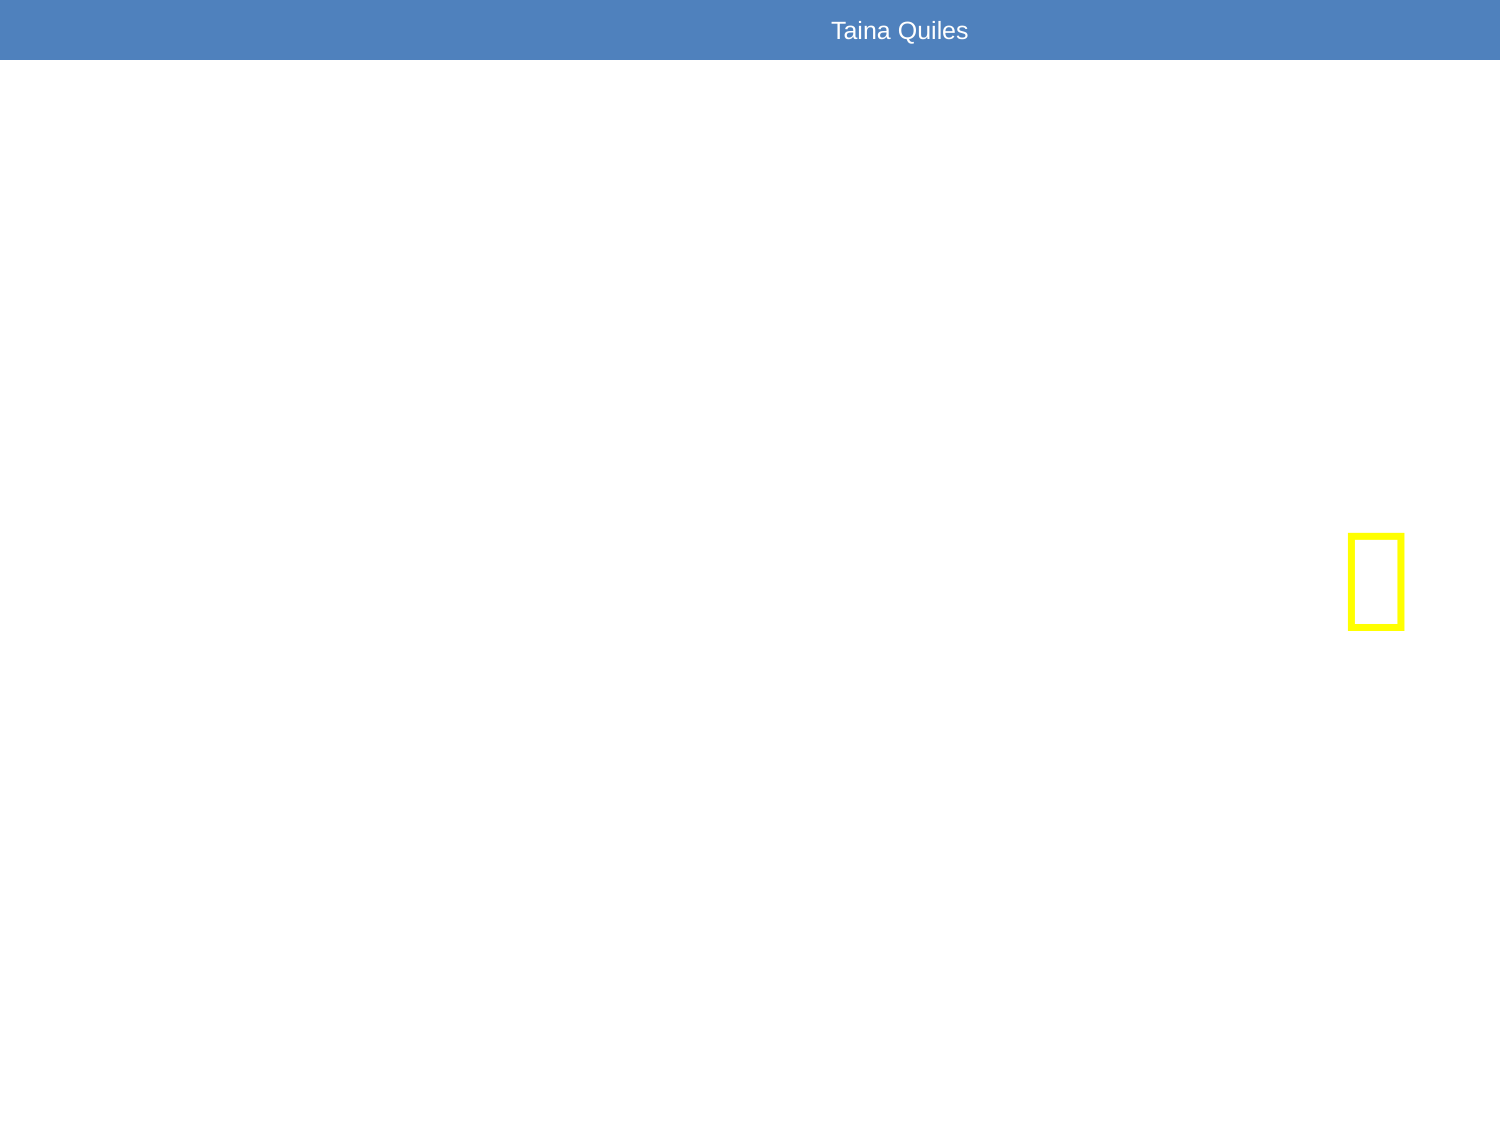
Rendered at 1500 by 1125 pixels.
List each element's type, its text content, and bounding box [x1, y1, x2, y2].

text_box Hope you enjoyed it  [66, 486, 1434, 667]
footer Taina Quiles [562, 3, 1238, 57]
